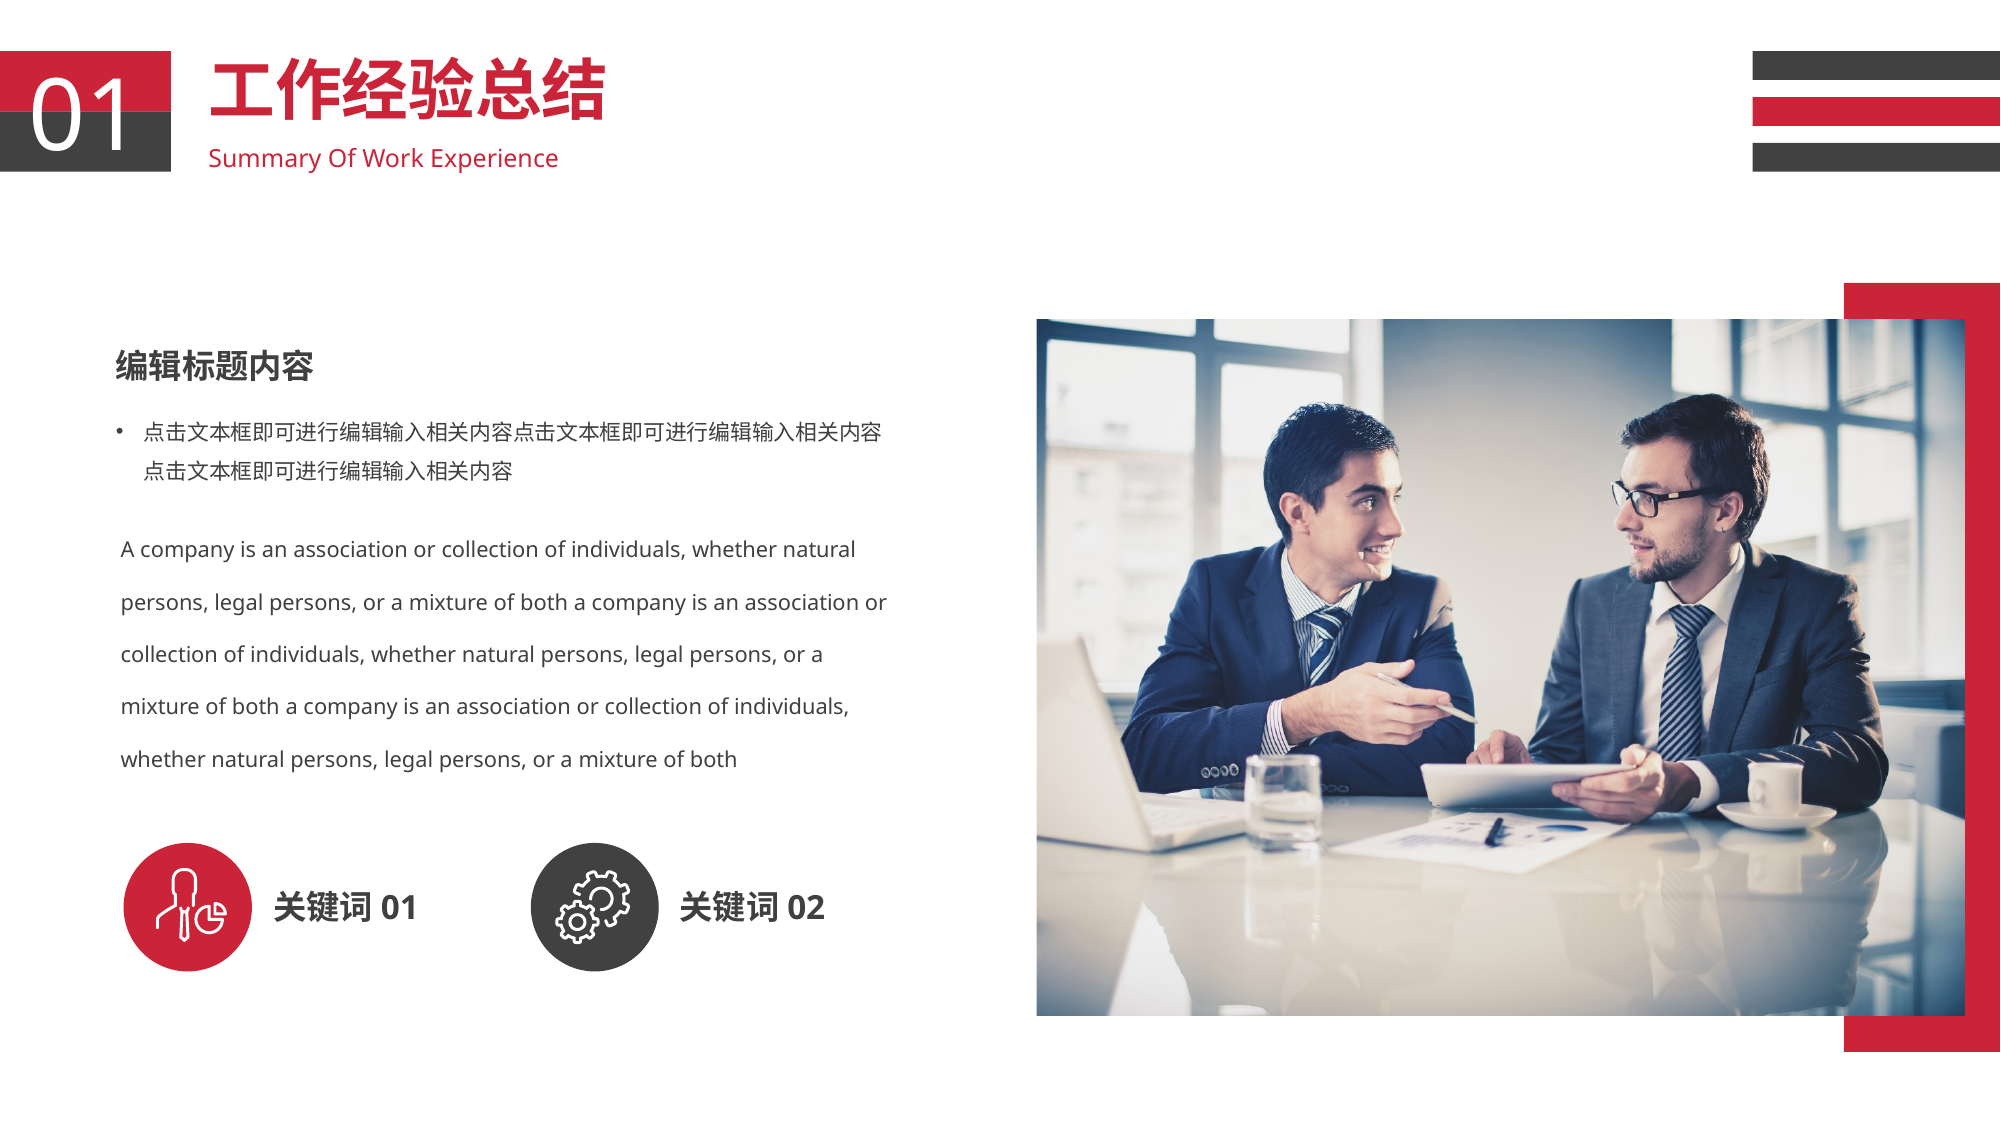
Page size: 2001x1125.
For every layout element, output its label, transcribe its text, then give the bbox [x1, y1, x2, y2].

text_box [1751, 50, 2000, 81]
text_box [0, 51, 171, 172]
text_box [1843, 282, 2000, 1053]
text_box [101, 317, 917, 972]
text_box Summary Of Work Experience [193, 120, 622, 180]
text_box 工作经验总结 [193, 40, 714, 136]
text_box [1036, 318, 1966, 1016]
text_box [1751, 142, 2000, 173]
text_box 01 [0, 42, 194, 178]
text_box [1751, 96, 2000, 127]
